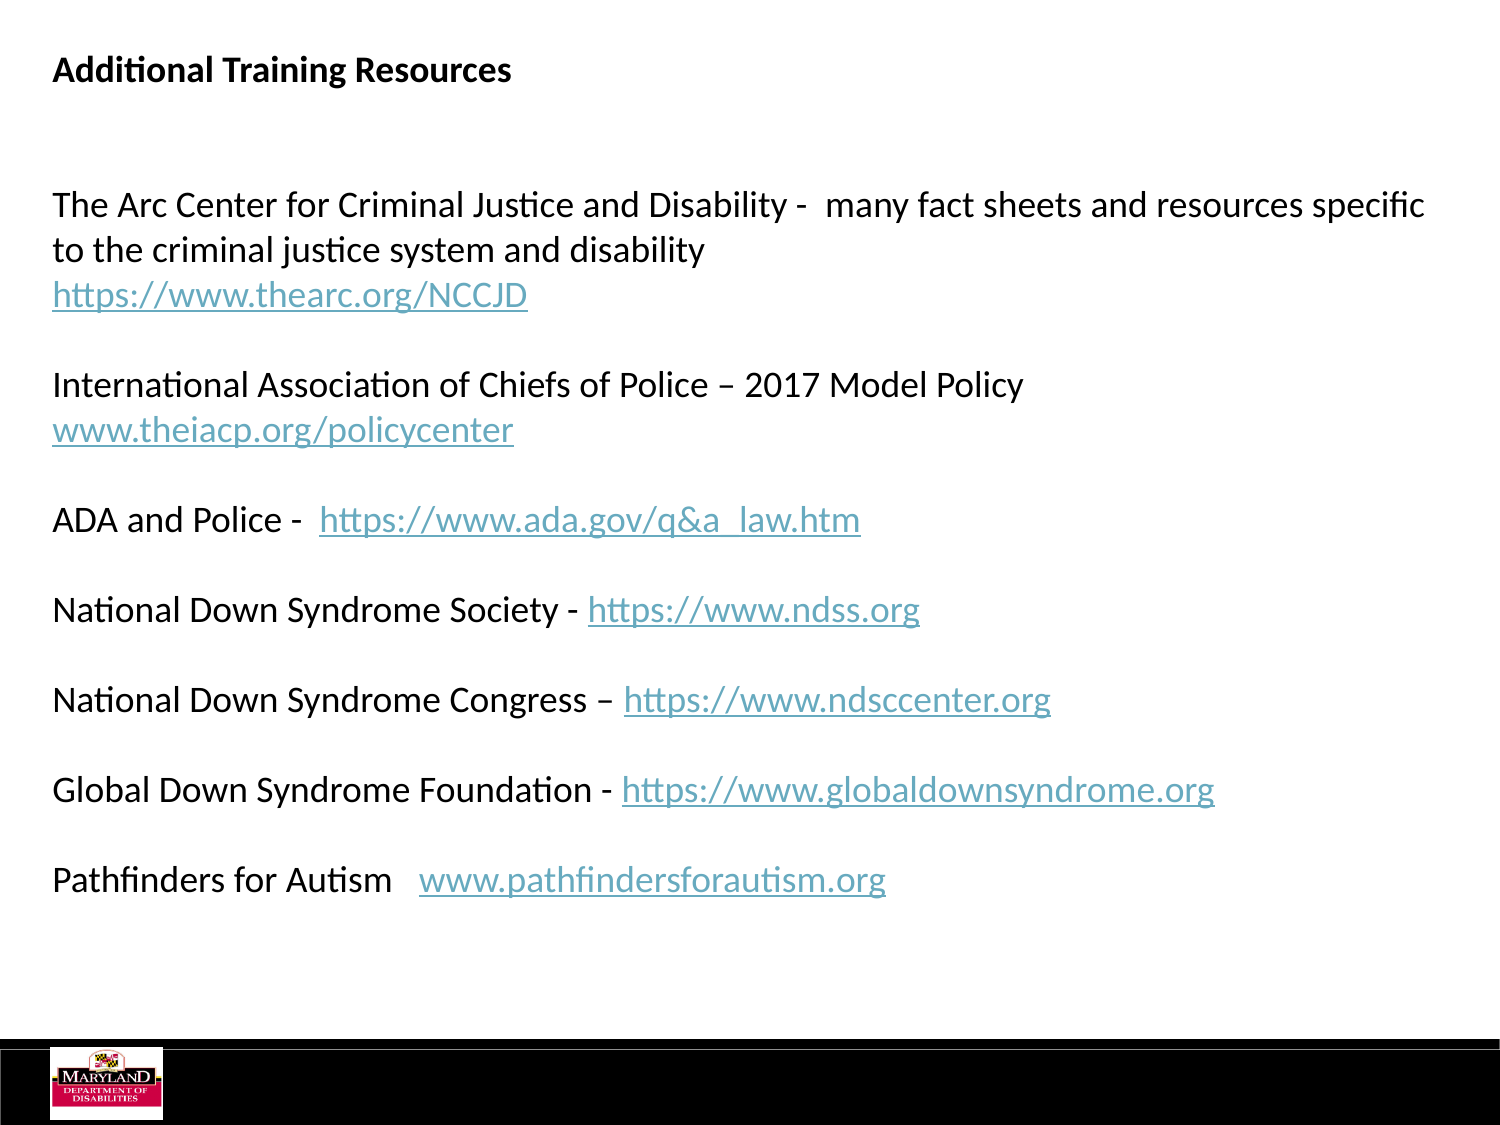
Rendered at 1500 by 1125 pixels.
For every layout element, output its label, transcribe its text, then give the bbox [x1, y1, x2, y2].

text_box Additional Training Resources The Arc Center for Criminal Justice and Disability - many fact sheets and resources specific to the criminal justice system and disability https://www.thearc.org/NCCJD International Association of Chiefs of Police – 2017 Model Policy www.theiacp.org/policycenter ADA and Police - https://www.ada.gov/q&a_law.htm National Down Syndrome Society - https://www.ndss.org National Down Syndrome Congress – https://www.ndsccenter.org Global Down Syndrome Foundation - https://www.globaldownsyndrome.org Pathfinders for Autism www.pathfindersforautism.org [37, 37, 1475, 953]
picture [50, 1047, 163, 1120]
